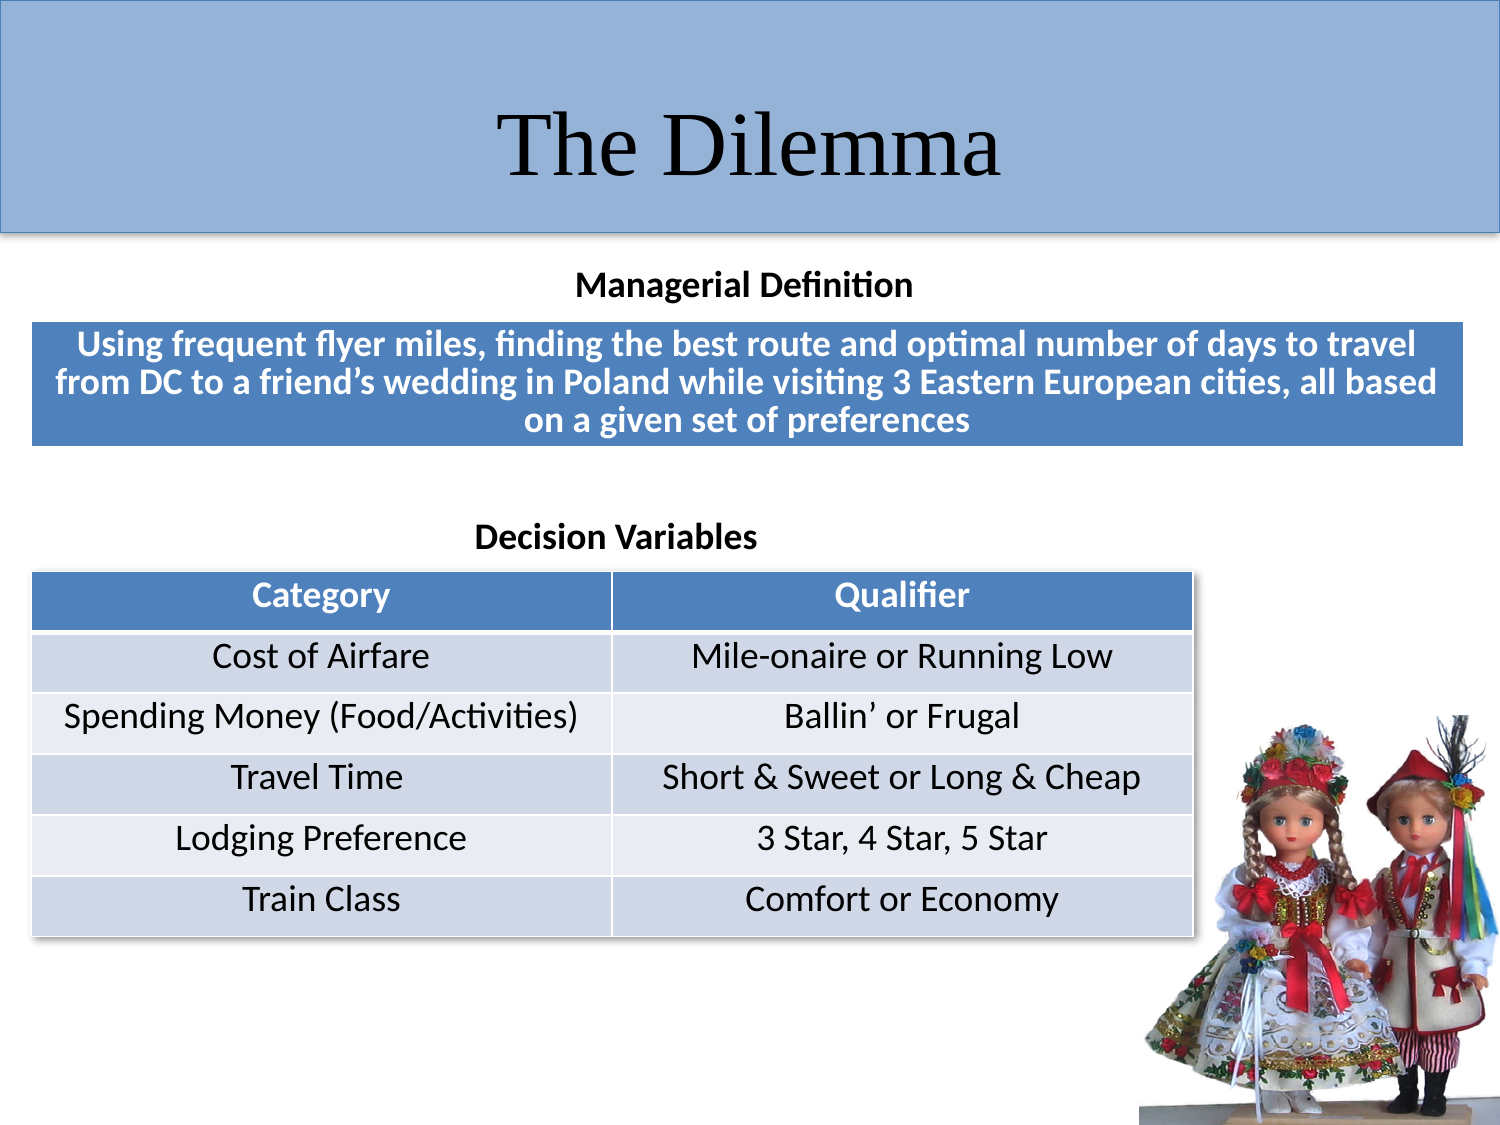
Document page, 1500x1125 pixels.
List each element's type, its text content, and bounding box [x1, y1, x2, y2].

title The Dilemma [75, 45, 1425, 233]
table_cell Comfort or Economy [613, 877, 1133, 936]
table_cell Train Class [32, 877, 611, 936]
text_box Decision Variables [221, 505, 1011, 565]
picture [1138, 715, 1500, 1125]
table_header Qualifier [613, 572, 1192, 630]
table_cell Ballin’ or Frugal [613, 694, 1192, 753]
table_cell Travel Time [32, 755, 611, 814]
table_cell Cost of Airfare [32, 635, 611, 692]
table_header Using frequent flyer miles, finding the best route and optimal number of days to travel from DC to a friend’s wedding in Poland while visiting 3 Eastern European cities, all based on a given set of preferences [32, 322, 1463, 446]
table_cell Short & Sweet or Long & Cheap [613, 755, 1133, 814]
table_header Category [32, 572, 611, 630]
table_cell 3 Star, 4 Star, 5 Star [613, 816, 1133, 875]
text_box [0, 0, 1500, 233]
text_box Managerial Definition [349, 252, 1140, 312]
table_cell Lodging Preference [32, 816, 611, 875]
table_cell Mile-onaire or Running Low [613, 635, 1192, 692]
table_cell Spending Money (Food/Activities) [32, 694, 611, 753]
